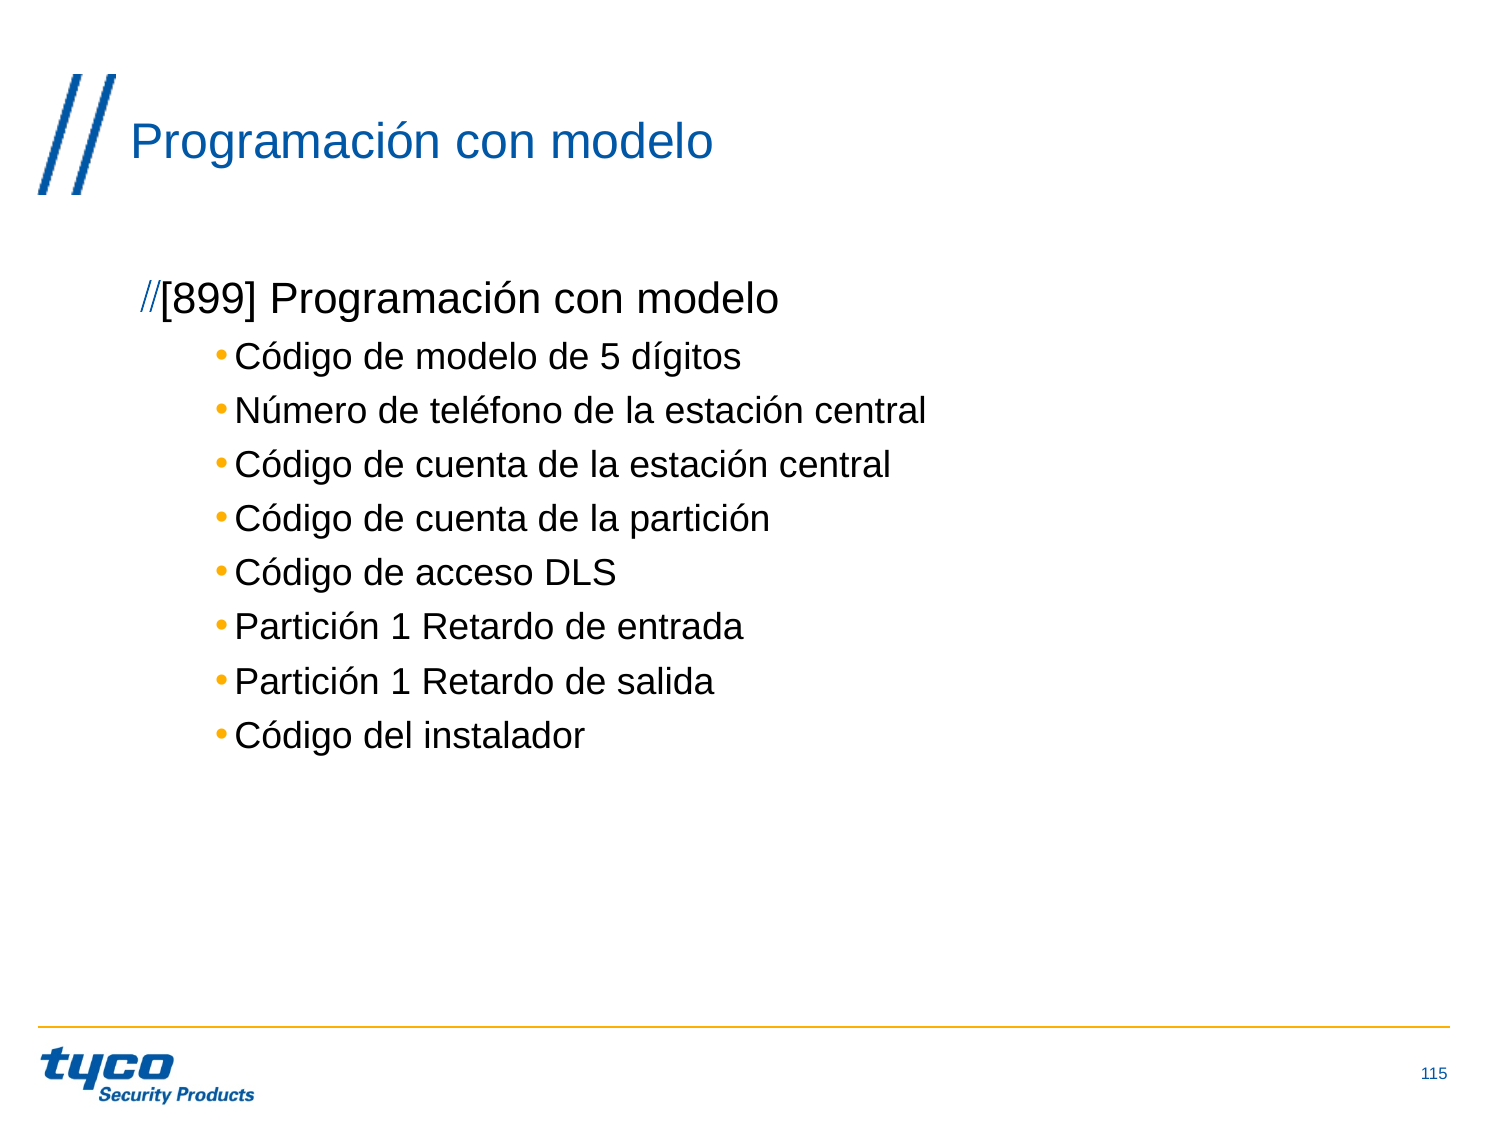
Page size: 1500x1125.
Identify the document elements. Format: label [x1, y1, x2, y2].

picture [34, 1040, 260, 1107]
list [124, 262, 1426, 976]
slide_number [1387, 1042, 1463, 1103]
title [115, 44, 1426, 233]
text_box [97, 1061, 228, 1091]
picture [37, 74, 115, 195]
picture [140, 280, 171, 312]
